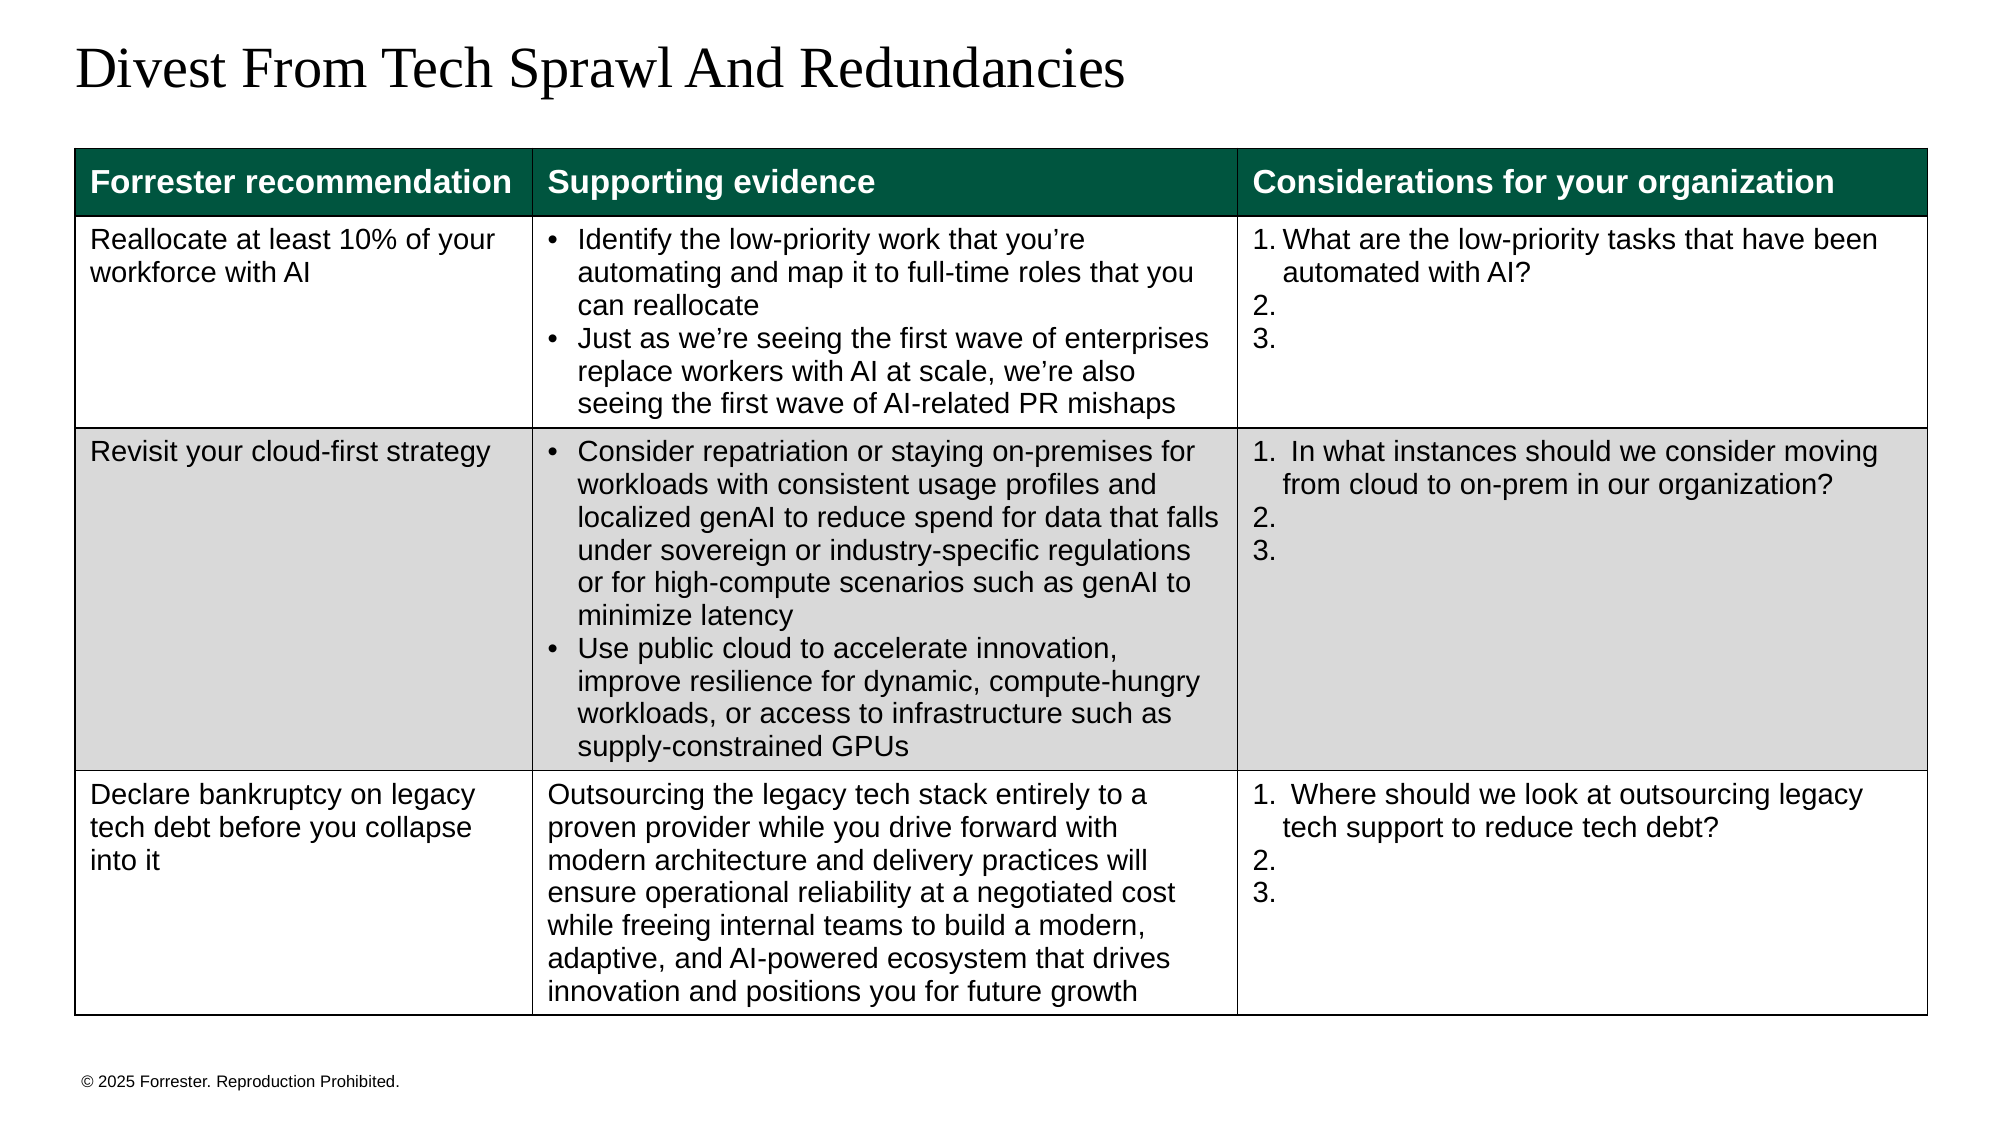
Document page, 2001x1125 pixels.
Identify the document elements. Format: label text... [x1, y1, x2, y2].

title Divest From Tech Sprawl And Redundancies [75, 37, 1965, 226]
table_cell Reallocate at least 10% of your workforce with AI [76, 226, 532, 427]
table_cell Where should we look at outsourcing legacy tech support to reduce tech debt? [1238, 771, 1927, 1014]
table_cell What are the low-priority tasks that have been automated with AI? [1238, 226, 1927, 427]
table_cell Consider repatriation or staying on-premises for workloads with consistent usage profiles and localized genAI to reduce spend for data that falls under sovereign or industry-specific regulations or for high-compute scenarios such as genAI to minimize latency Use public cloud to accelerate innovation, improve resilience for dynamic, compute-hungry workloads, or access to infrastructure such as supply-constrained GPUs [533, 429, 1237, 770]
table_cell In what instances should we consider moving from cloud to on-prem in our organization? [1238, 429, 1927, 770]
table_cell Declare bankruptcy on legacy tech debt before you collapse into it [76, 771, 532, 1014]
table_cell Revisit your cloud-first strategy [76, 429, 532, 770]
table_cell Outsourcing the legacy tech stack entirely to a proven provider while you drive forward with modern architecture and delivery practices will ensure operational reliability at a negotiated cost while freeing internal teams to build a modern, adaptive, and AI-powered ecosystem that drives innovation and positions you for future growth [533, 771, 1237, 1014]
table_cell Identify the low-priority work that you’re automating and map it to full-time roles that you can reallocate Just as we’re seeing the first wave of enterprises replace workers with AI at scale, we’re also seeing the first wave of AI-related PR mishaps [533, 226, 1237, 427]
